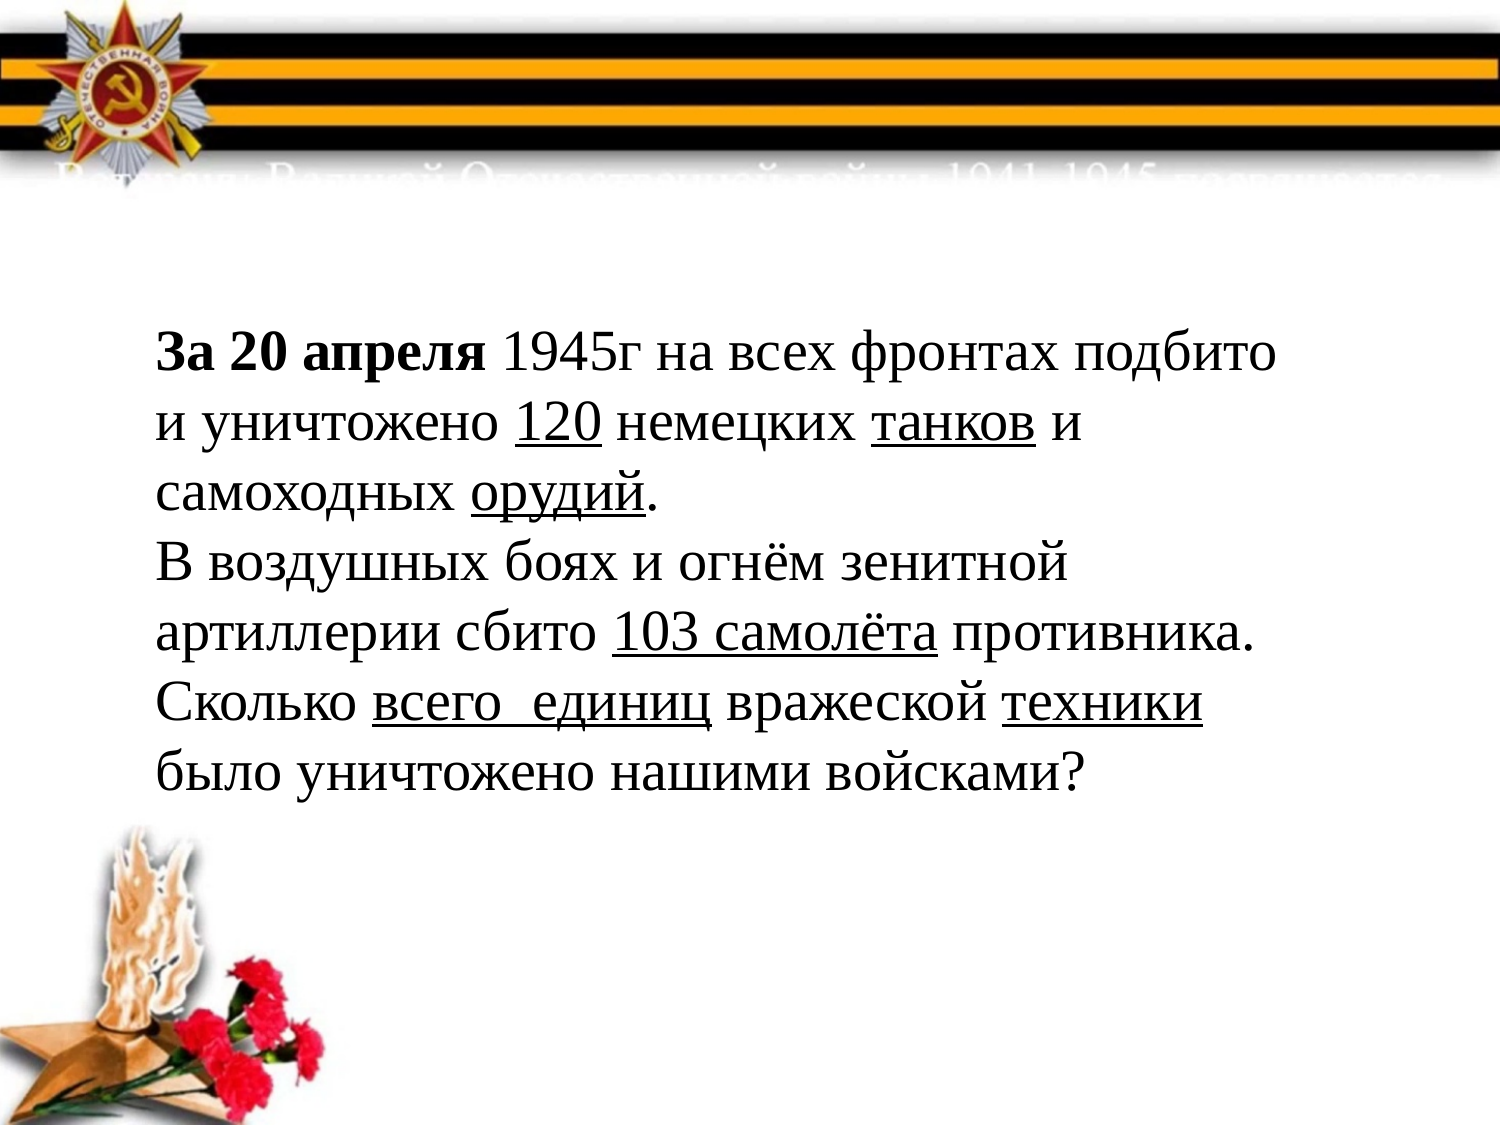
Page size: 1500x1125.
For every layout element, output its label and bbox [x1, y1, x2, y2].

list [0, 0, 1500, 1125]
